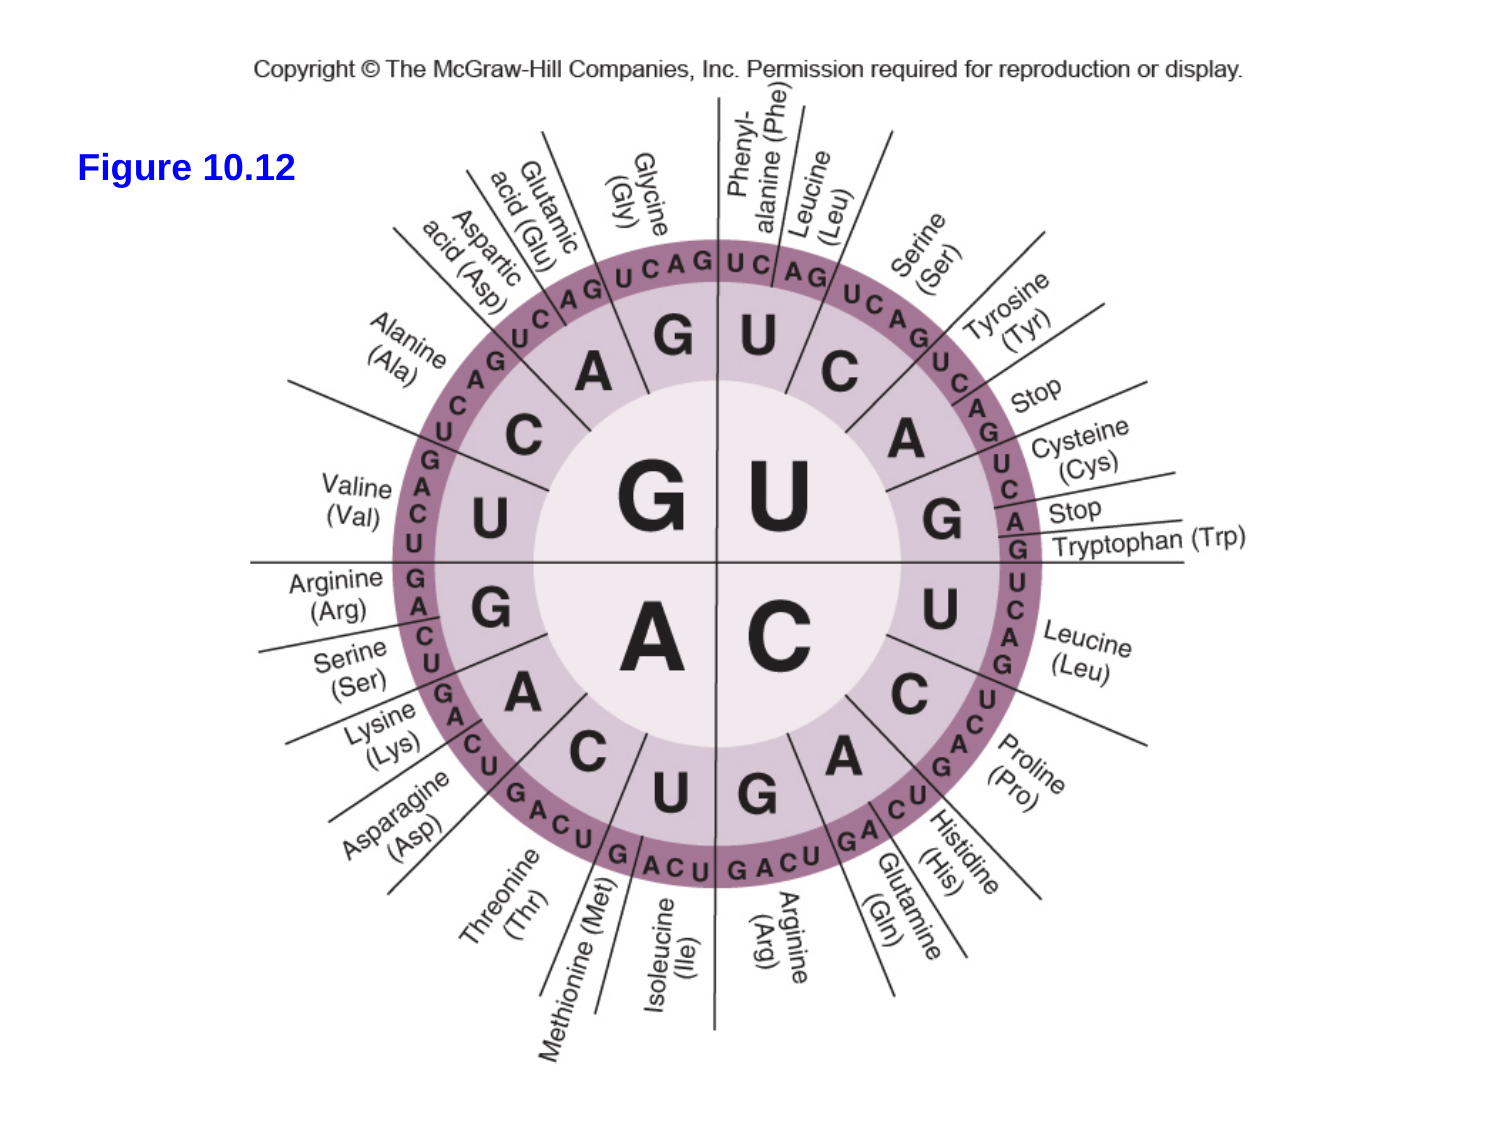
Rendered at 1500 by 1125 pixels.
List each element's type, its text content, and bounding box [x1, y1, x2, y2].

text_box Figure 10.12 [62, 137, 244, 194]
picture [249, 56, 1249, 1069]
